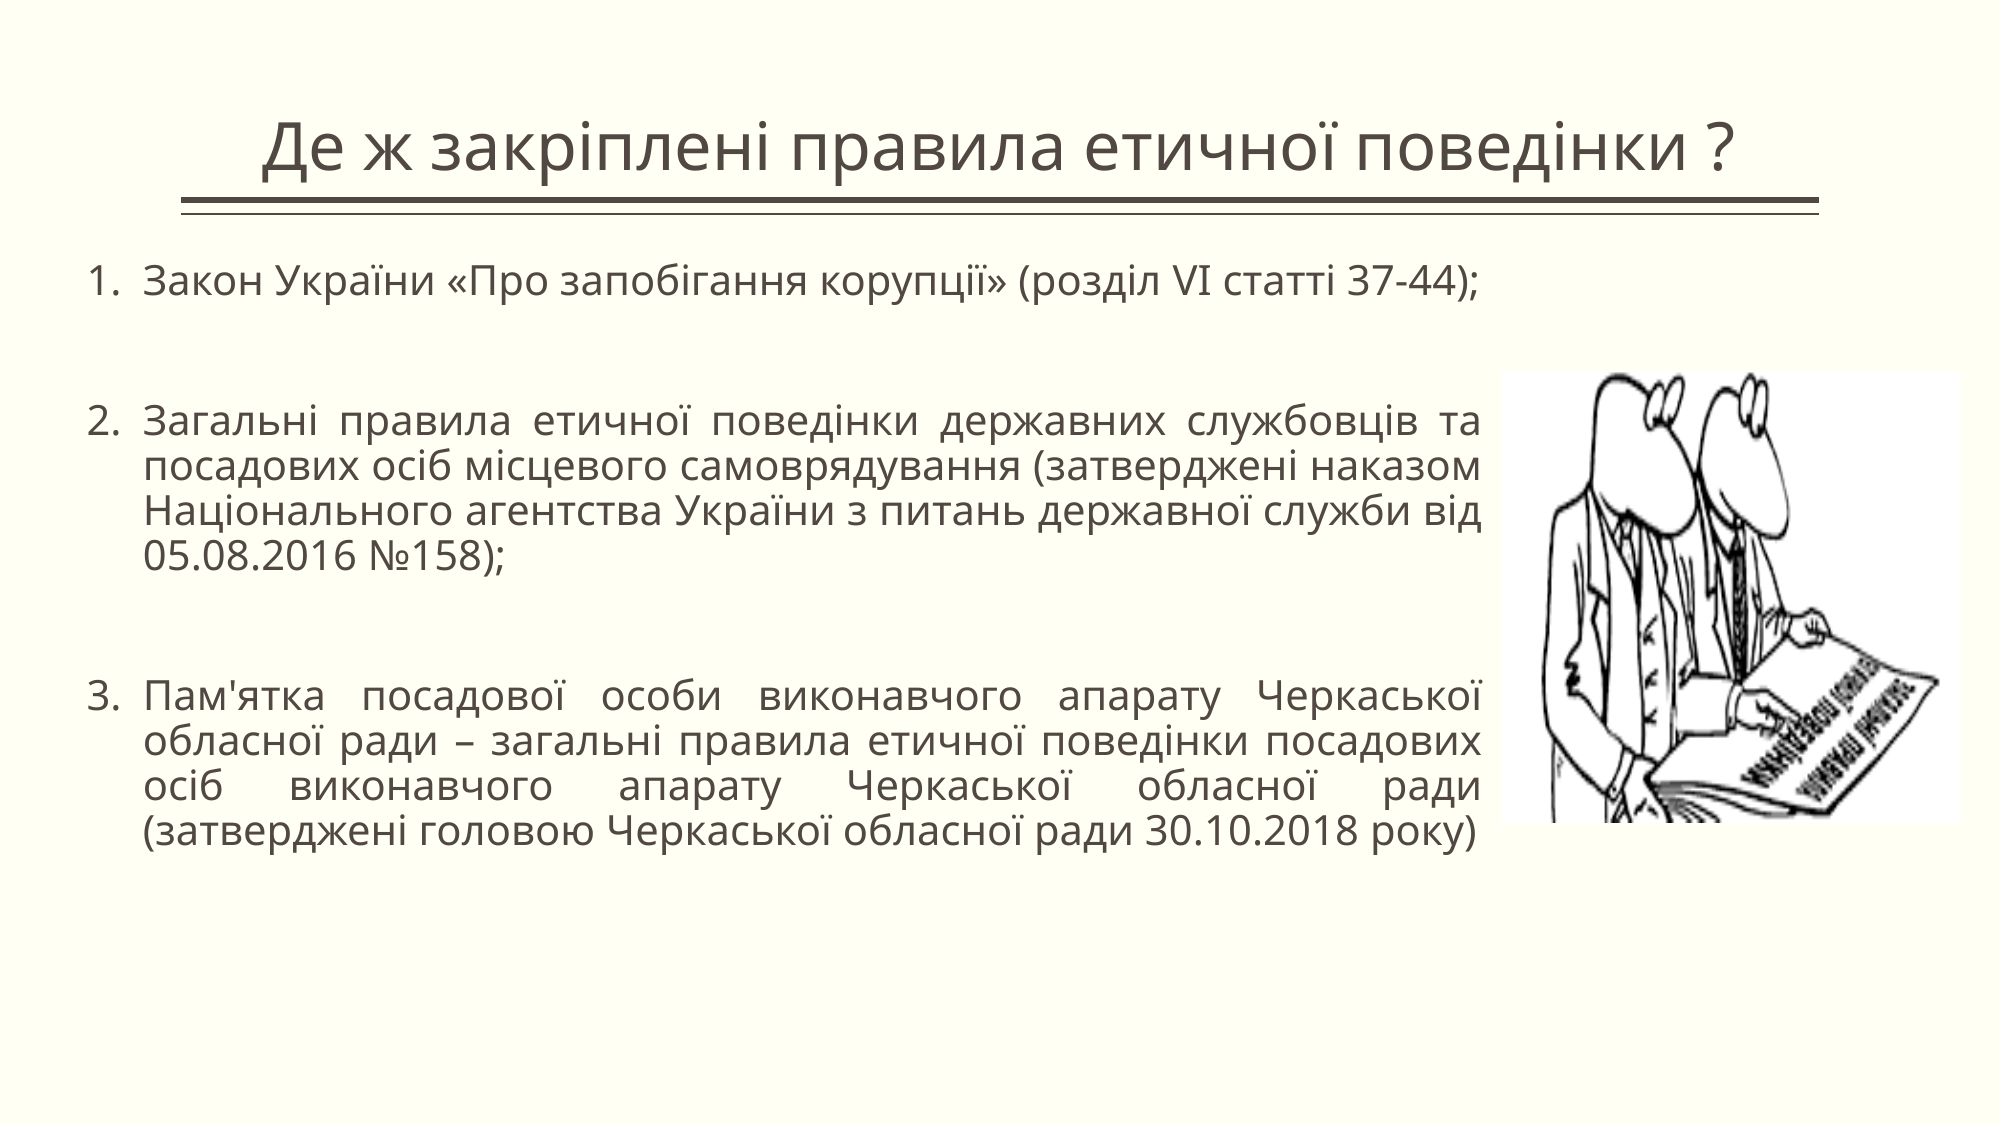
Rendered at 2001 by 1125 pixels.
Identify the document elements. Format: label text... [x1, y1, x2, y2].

list Закон України «Про запобігання корупції» (розділ VІ статті 37-44); Загальні правила етичної поведінки державних службовців та посадових осіб місцевого самоврядування (затверджені наказом Національного агентства України з питань державної служби від 05.08.2016 №158); Пам'ятка посадової особи виконавчого апарату Черкаської обласної ради – загальні правила етичної поведінки посадових осіб виконавчого апарату Черкаської обласної ради (затверджені головою Черкаської обласної ради 30.10.2018 року) [86, 251, 1483, 1002]
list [1502, 371, 1961, 823]
title Де ж закріплені правила етичної поведінки ? [181, 12, 1819, 193]
